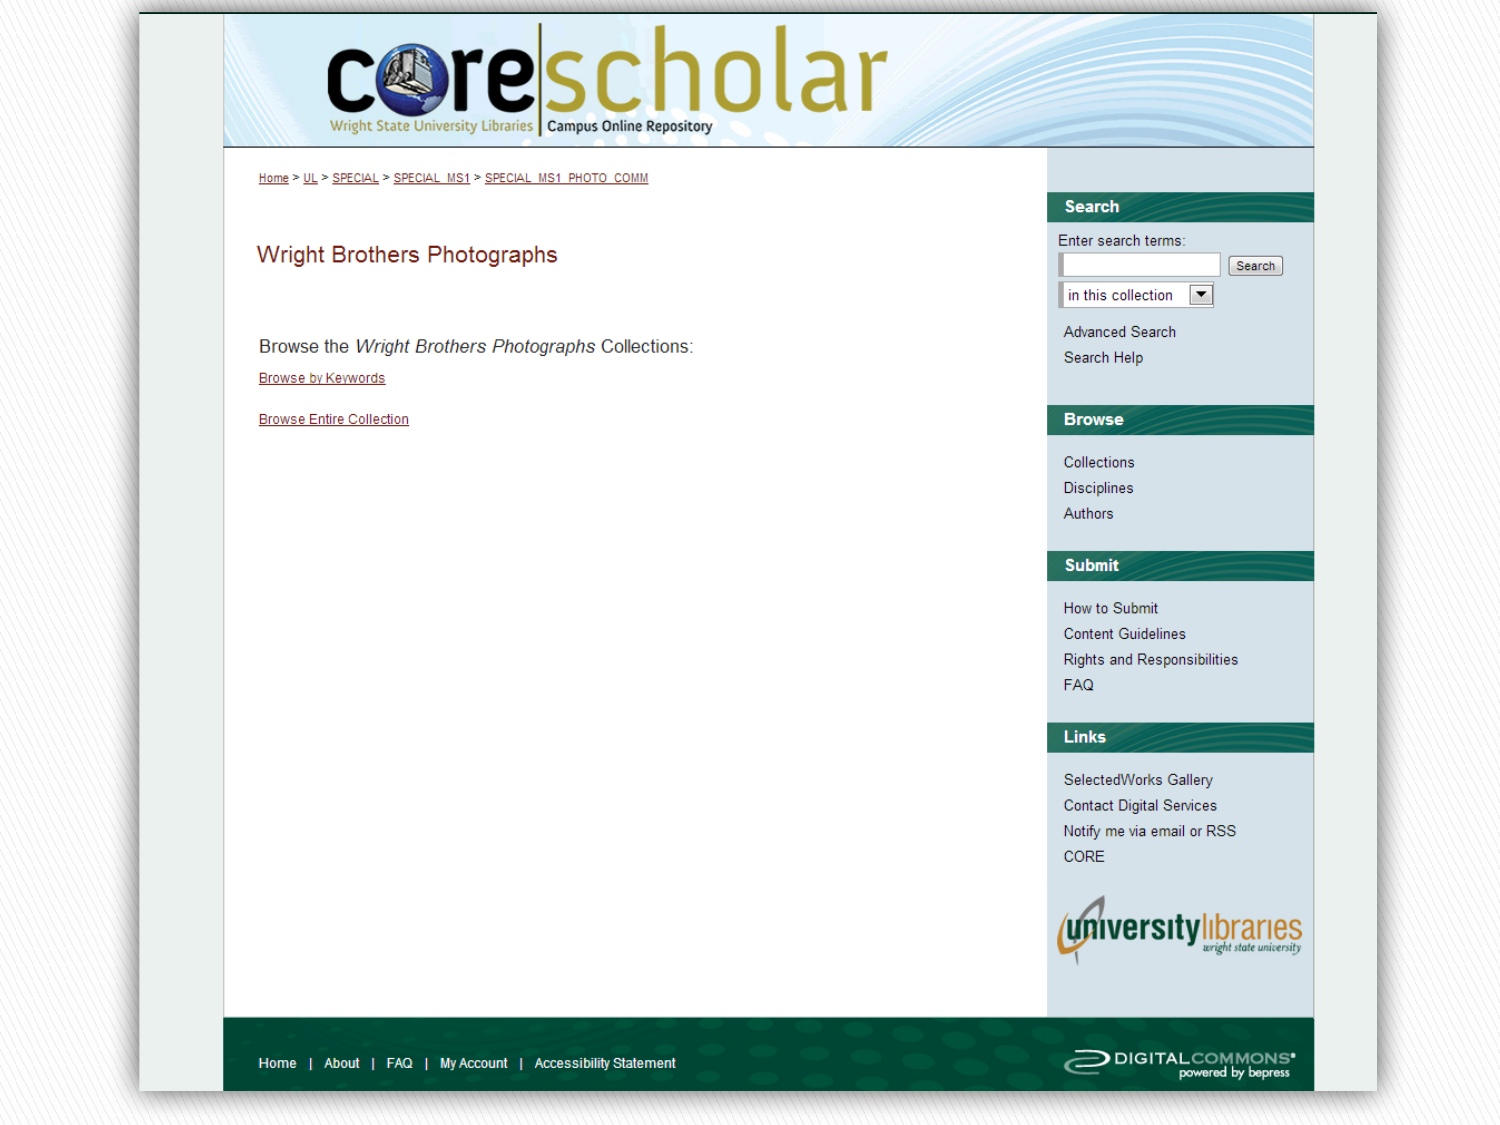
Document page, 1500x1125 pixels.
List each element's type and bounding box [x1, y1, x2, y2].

list [139, 12, 1378, 1091]
